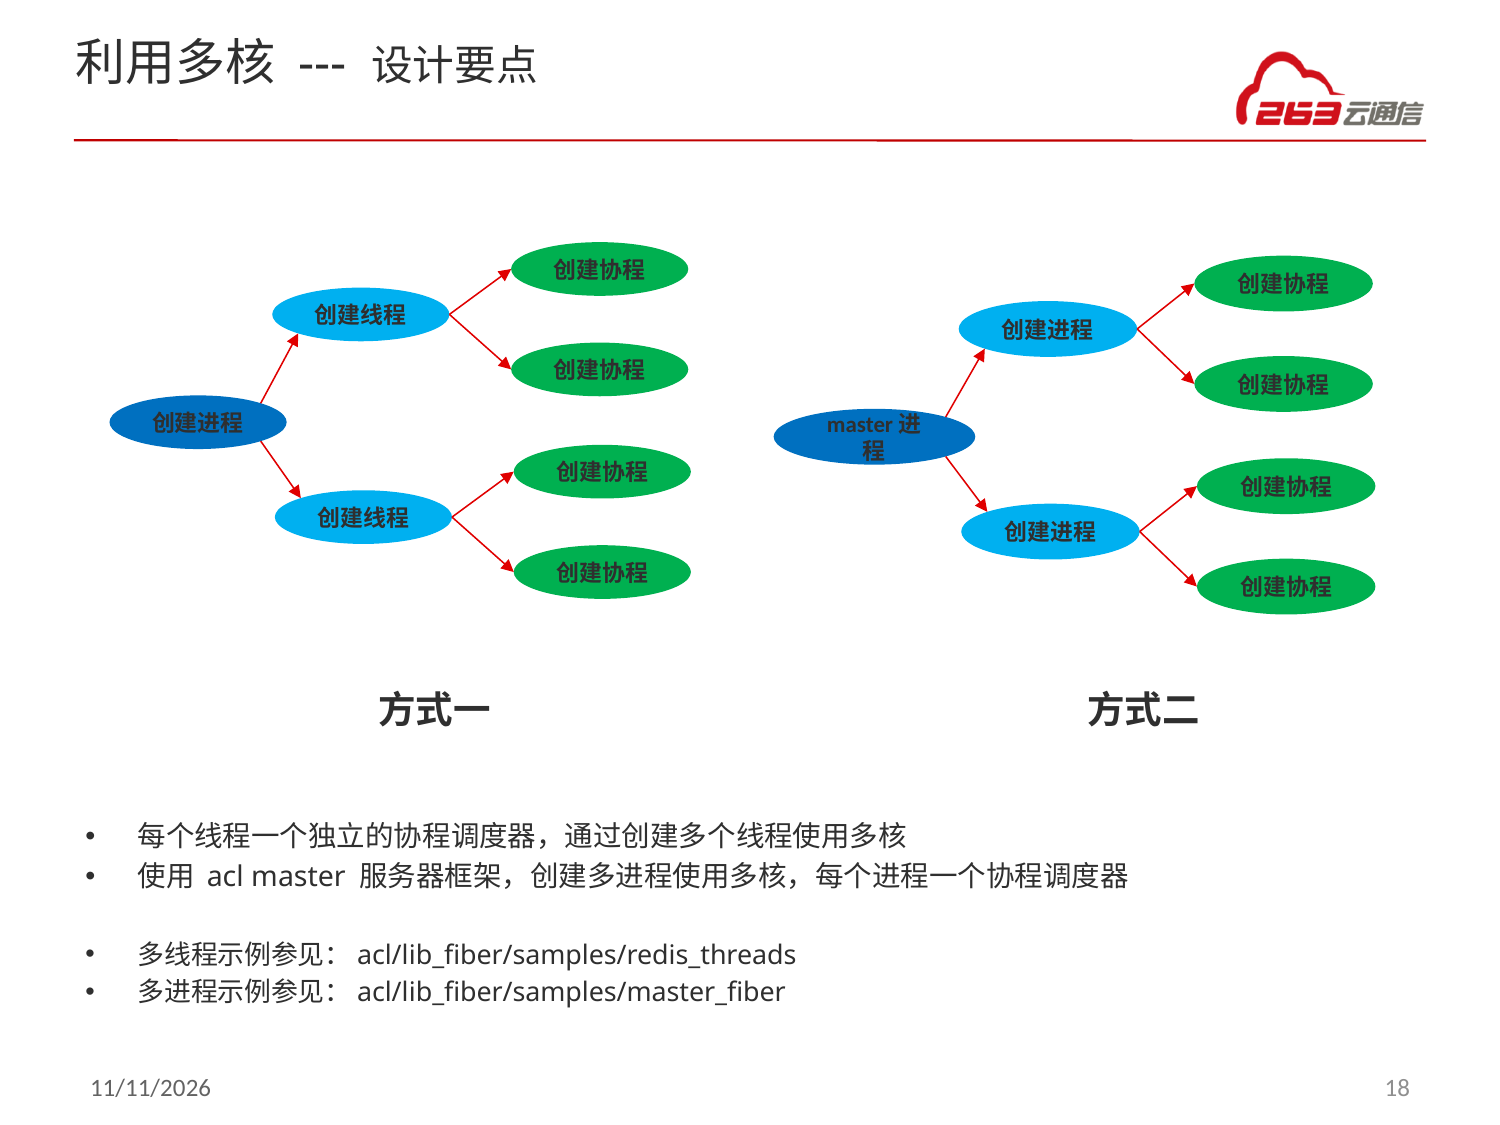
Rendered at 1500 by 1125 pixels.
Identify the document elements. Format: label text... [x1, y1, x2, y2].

text_box 创建协程 [515, 543, 693, 601]
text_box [1136, 328, 1195, 385]
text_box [449, 268, 512, 314]
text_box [1139, 485, 1198, 531]
list 每个线程一个独立的协程调度器，通过创建多个线程使用多核 使用 acl master 服务器框架，创建多进程使用多核，每个进程一个协程调度器 多线程示例参见：acl/lib_fiber/samples/redis_threads 多进程示例参见：acl/lib_fiber/samples/master_fiber [70, 810, 1421, 1016]
text_box 创建协程 [1197, 556, 1378, 617]
text_box master进程 [771, 406, 978, 467]
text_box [449, 314, 512, 370]
text_box 创建线程 [272, 488, 446, 547]
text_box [1136, 283, 1195, 328]
text_box 创建协程 [1194, 353, 1375, 414]
text_box 创建线程 [270, 285, 444, 344]
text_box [260, 333, 299, 404]
text_box 方式一 [363, 679, 555, 739]
text_box 创建协程 [1195, 456, 1378, 517]
text_box 创建进程 [956, 298, 1131, 359]
text_box 创建协程 [511, 442, 693, 501]
text_box 创建协程 [509, 240, 691, 298]
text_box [945, 348, 986, 418]
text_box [451, 516, 514, 573]
text_box 创建进程 [959, 501, 1134, 562]
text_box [1139, 531, 1198, 587]
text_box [260, 440, 302, 499]
text_box 创建协程 [1192, 253, 1375, 314]
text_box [945, 456, 988, 512]
picture [1230, 37, 1430, 141]
text_box 方式二 [1072, 679, 1265, 739]
text_box 创建协程 [511, 340, 691, 399]
text_box 创建进程 [107, 393, 289, 452]
title 利用多核 --- 设计要点 [75, 30, 1235, 136]
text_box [451, 471, 514, 516]
